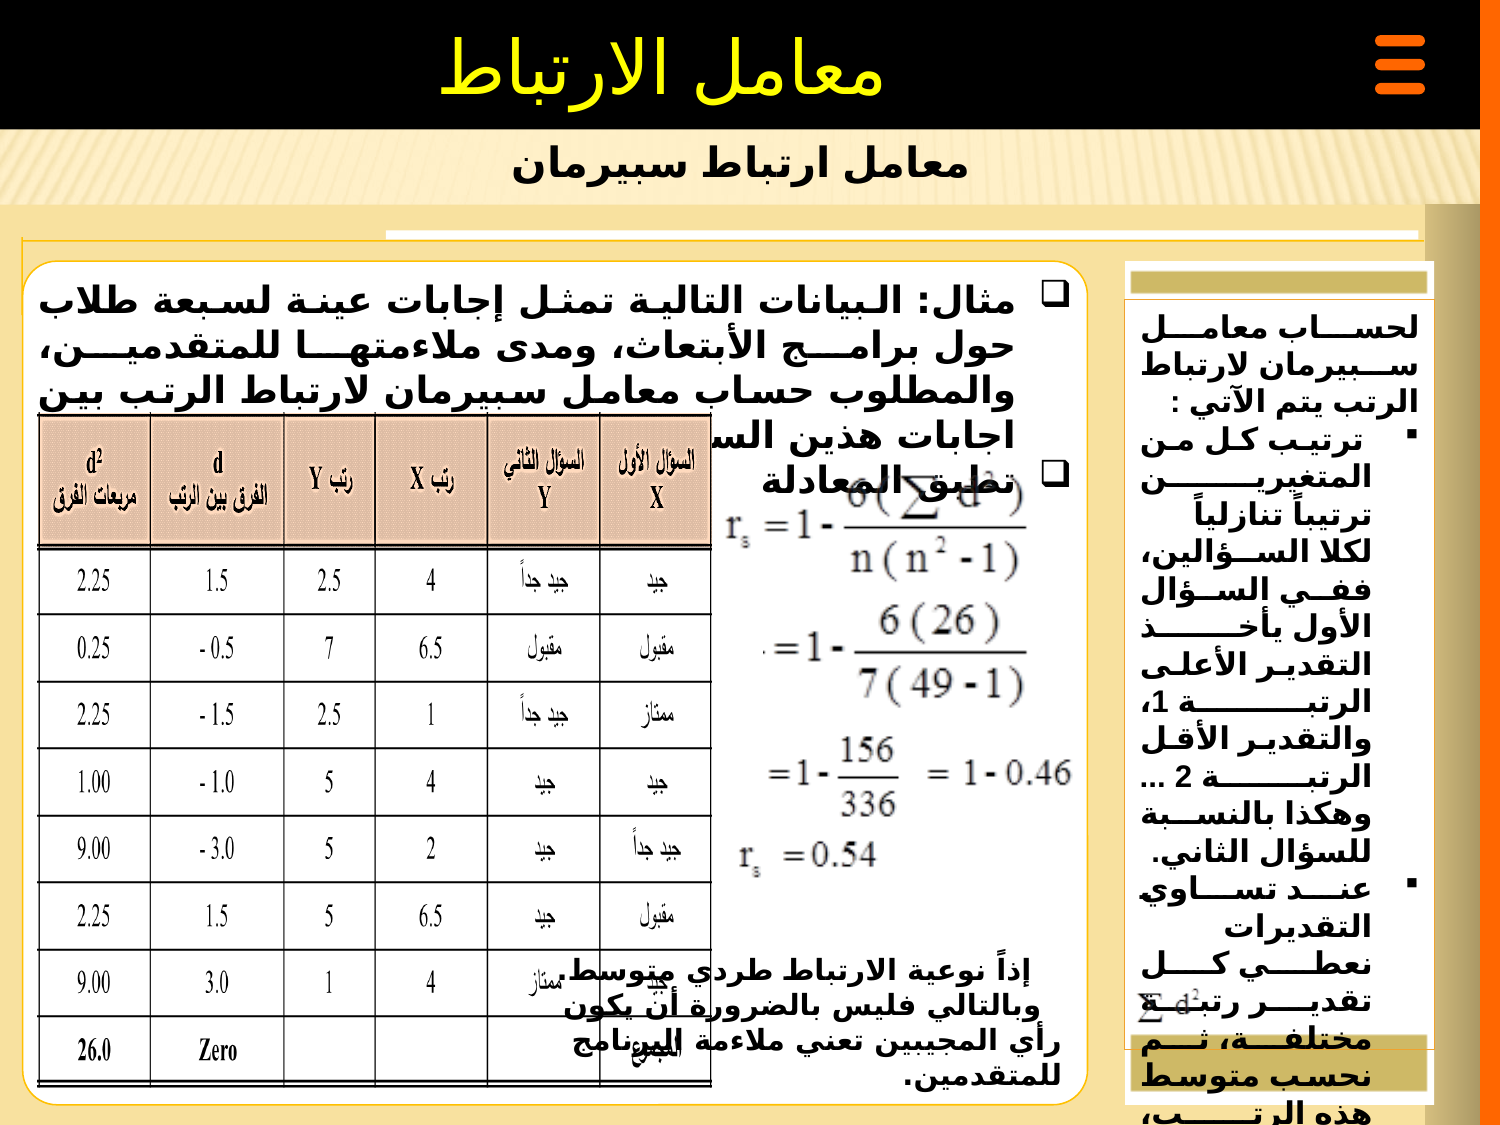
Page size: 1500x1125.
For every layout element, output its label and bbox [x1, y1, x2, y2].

picture [37, 412, 712, 1091]
picture [722, 462, 1129, 886]
text_box [1124, 260, 1435, 1106]
text_box [0, 0, 1500, 1125]
picture [1133, 984, 1226, 1029]
